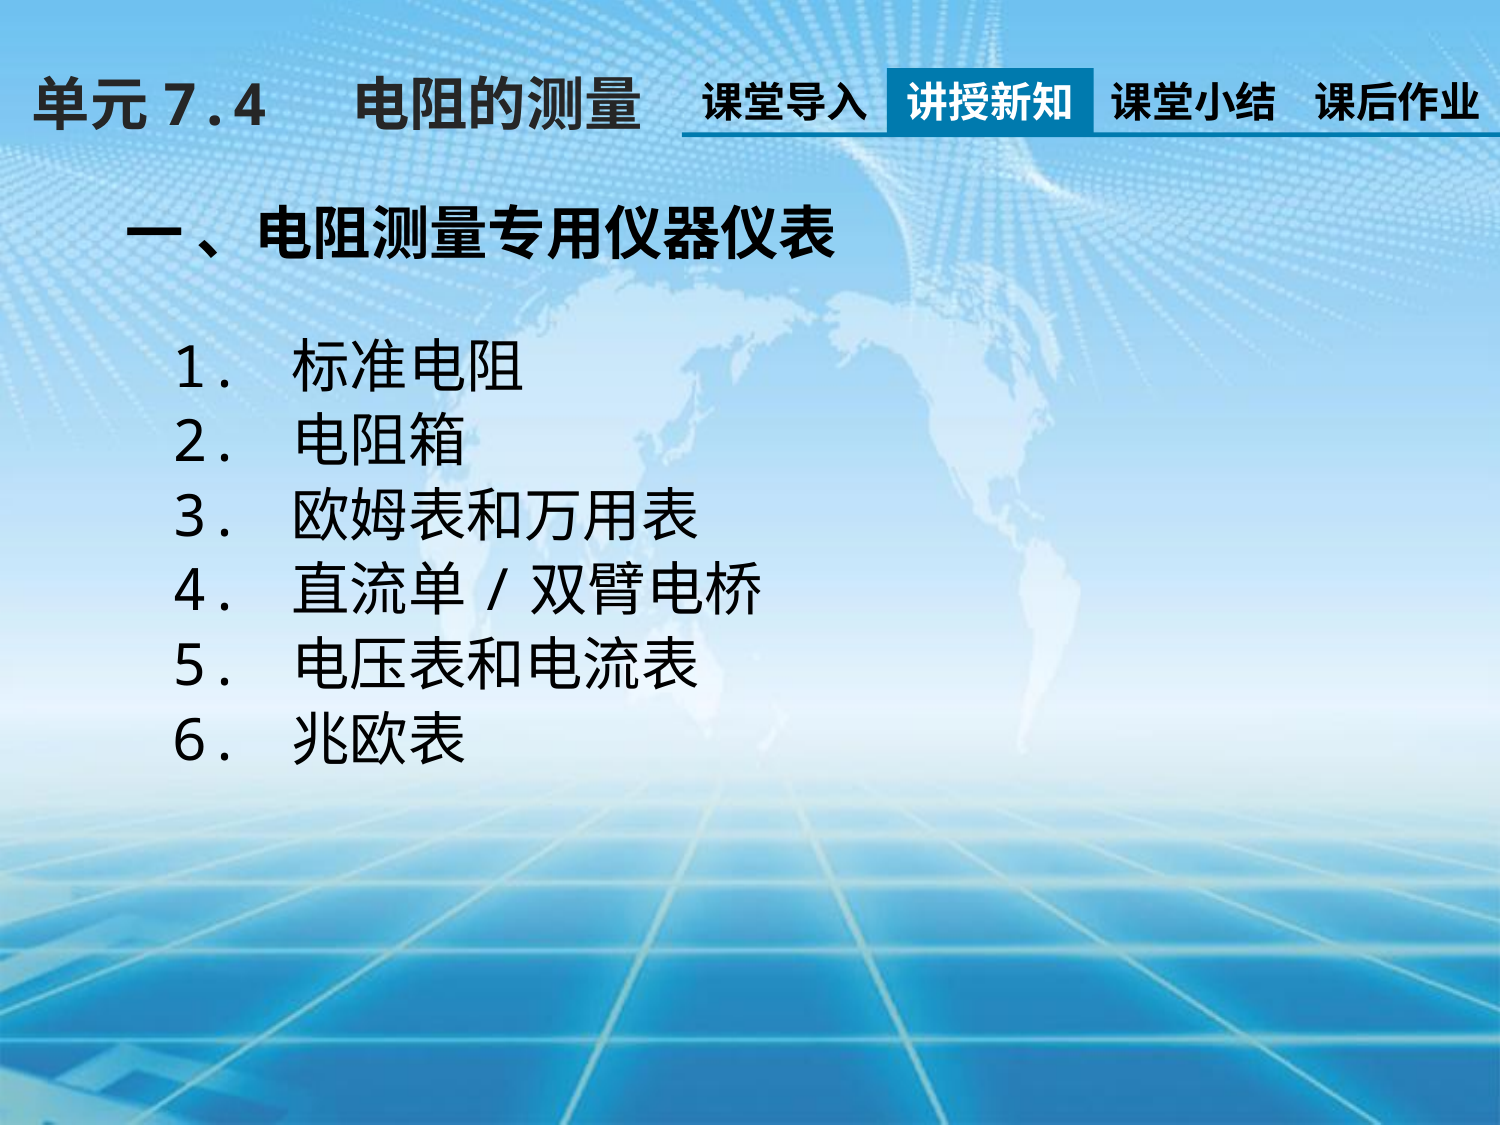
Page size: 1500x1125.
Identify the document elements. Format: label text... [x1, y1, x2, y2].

text_box 一 、电阻测量专用仪器仪表 [110, 184, 1461, 279]
picture [0, 0, 1500, 1125]
text_box 1. 标准电阻 2. 电阻箱 3. 欧姆表和万用表 4. 直流单/双臂电桥 5. 电压表和电流表 6. 兆欧表 [157, 329, 1094, 908]
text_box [16, 59, 1500, 146]
